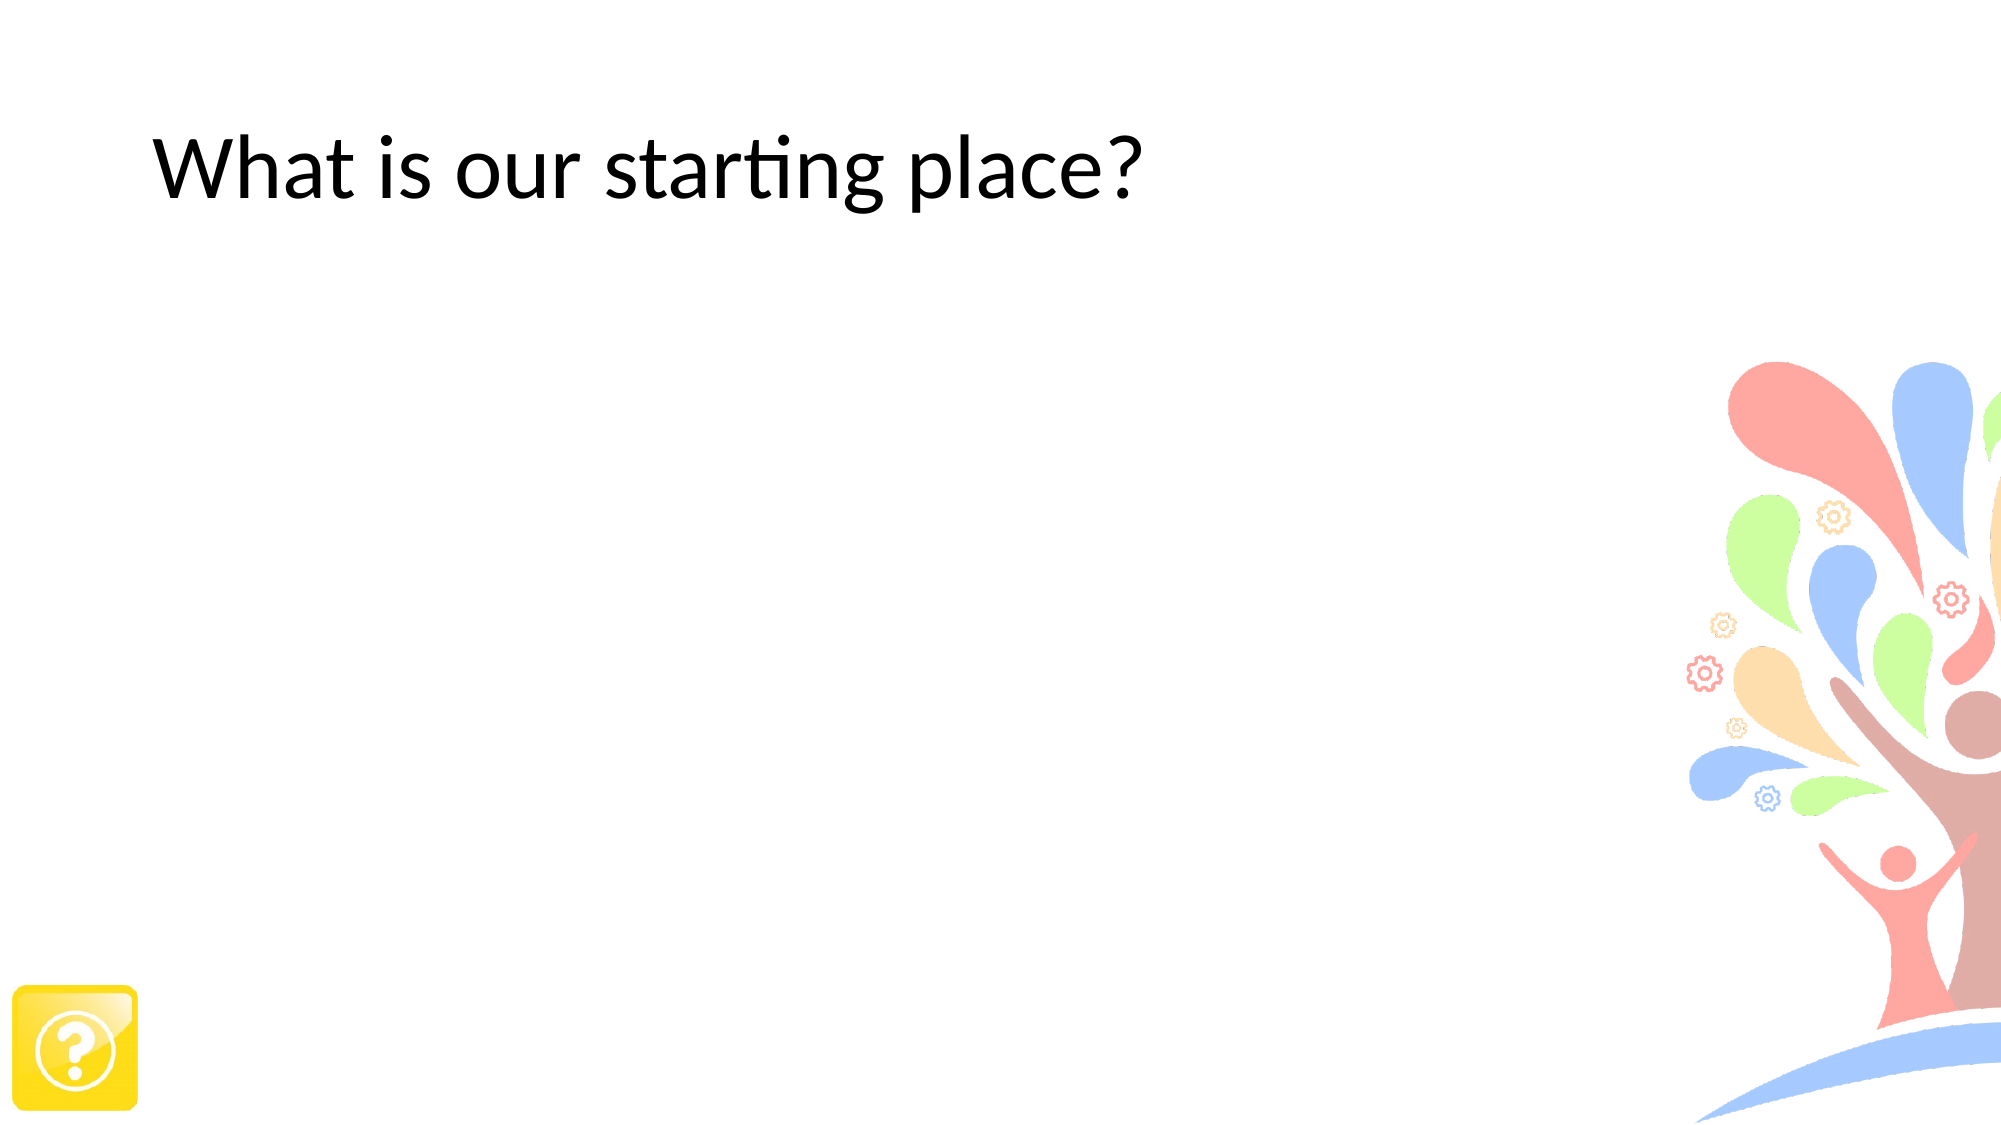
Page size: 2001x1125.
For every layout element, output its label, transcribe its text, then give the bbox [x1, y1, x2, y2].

picture [11, 985, 138, 1112]
title What is our starting place? [137, 59, 1863, 278]
picture [1648, 320, 2001, 1125]
